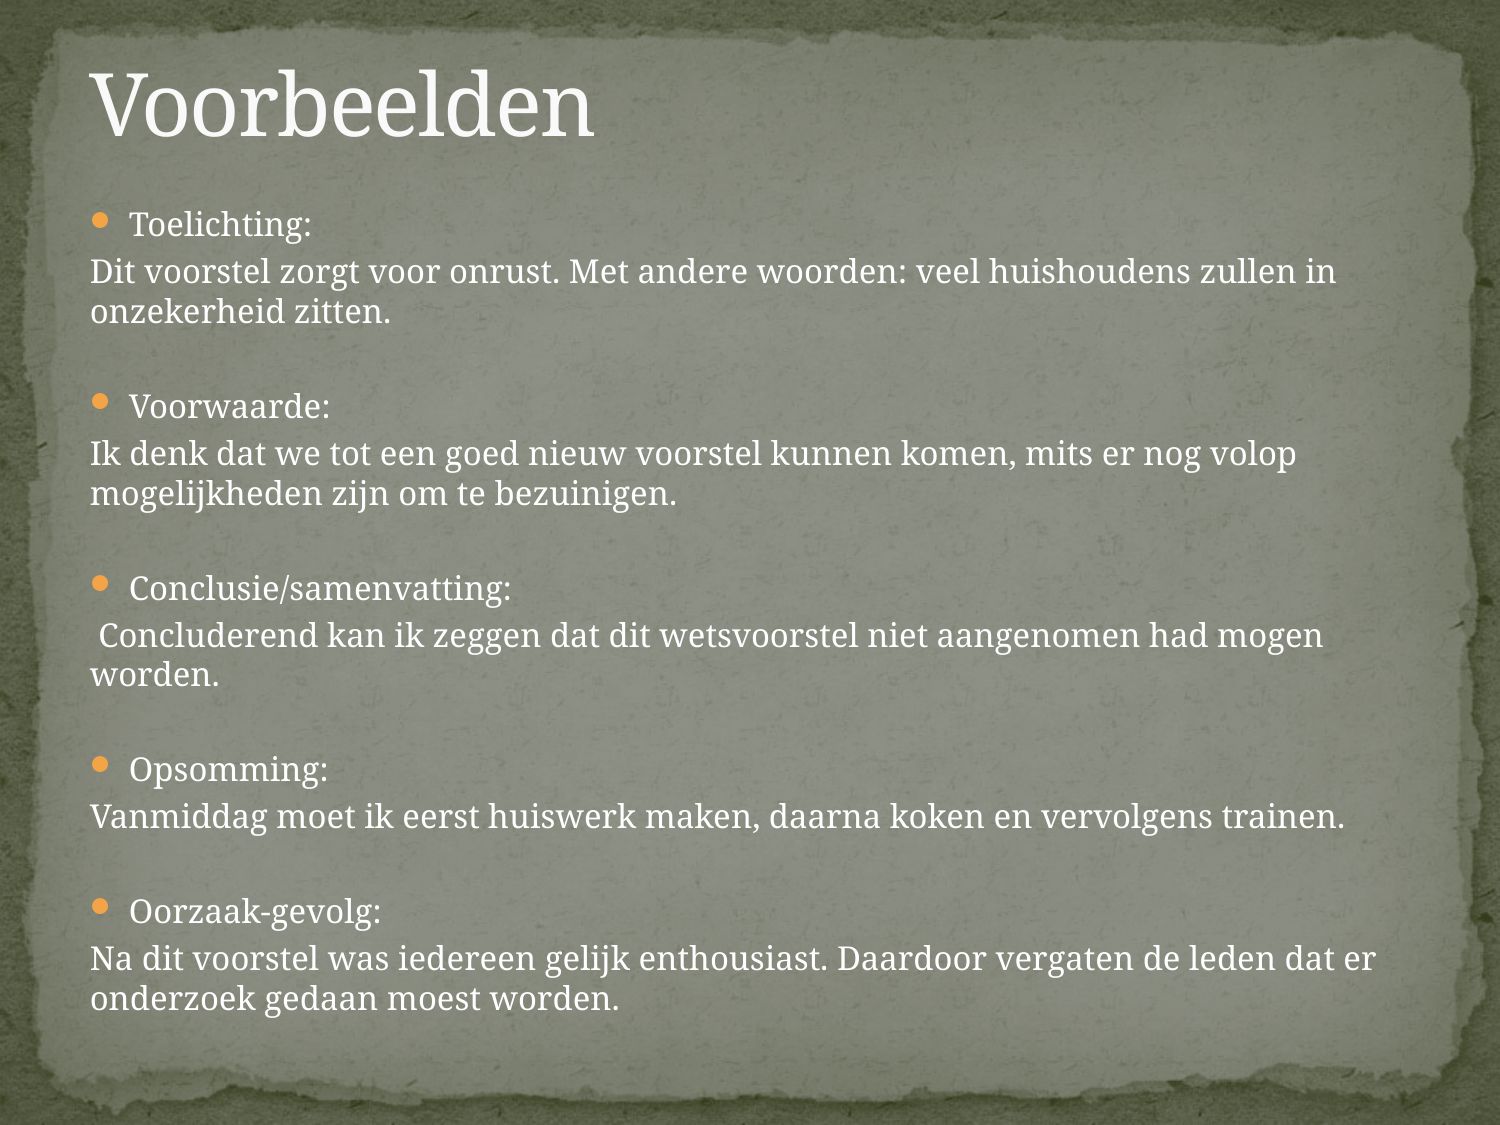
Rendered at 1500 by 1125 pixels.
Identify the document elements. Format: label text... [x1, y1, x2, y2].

title Voorbeelden [74, 24, 1425, 161]
list Toelichting: Dit voorstel zorgt voor onrust. Met andere woorden: veel huishoudens zullen in onzekerheid zitten. Voorwaarde: Ik denk dat we tot een goed nieuw voorstel kunnen komen, mits er nog volop mogelijkheden zijn om te bezuinigen. Conclusie/samenvatting: Concluderend kan ik zeggen dat dit wetsvoorstel niet aangenomen had mogen worden. Opsomming: Vanmiddag moet ik eerst huiswerk maken, daarna koken en vervolgens trainen. Oorzaak-gevolg: Na dit voorstel was iedereen gelijk enthousiast. Daardoor vergaten de leden dat er onderzoek gedaan moest worden. [75, 196, 1425, 1035]
